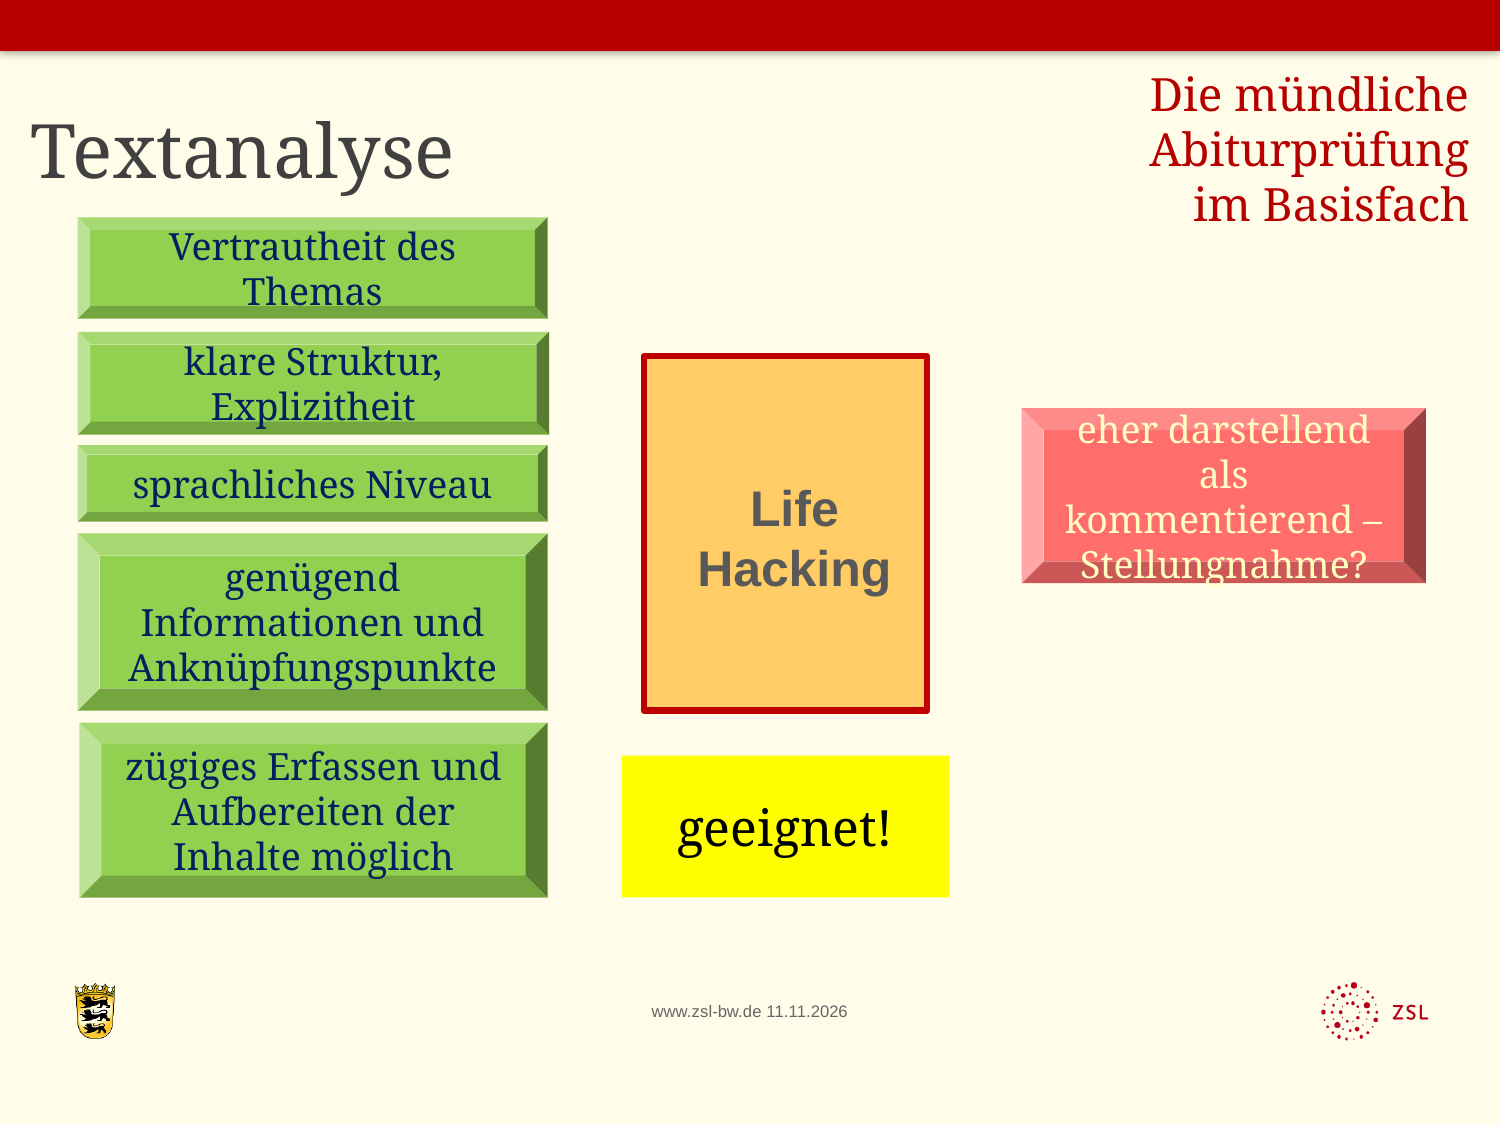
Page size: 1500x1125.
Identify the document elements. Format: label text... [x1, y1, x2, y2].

text_box sprachliches Niveau [76, 443, 549, 523]
text_box Die mündliche Abiturprüfung im Basisfach [1079, 58, 1484, 238]
text_box Vertrautheit des Themas [76, 216, 549, 320]
text_box Life Hacking [643, 356, 928, 711]
text_box geeignet! [621, 755, 950, 898]
picture [73, 981, 117, 1041]
text_box eher darstellend als kommentierend – Stellungnahme? [1020, 407, 1428, 585]
text_box klare Struktur, Explizitheit [76, 330, 551, 436]
text_box zügiges Erfassen und Aufbereiten der Inhalte möglich [78, 721, 549, 899]
text_box genügend Informationen und Anknüpfungspunkte [76, 532, 549, 712]
title Textanalyse [15, 60, 1058, 236]
picture [1320, 981, 1429, 1041]
